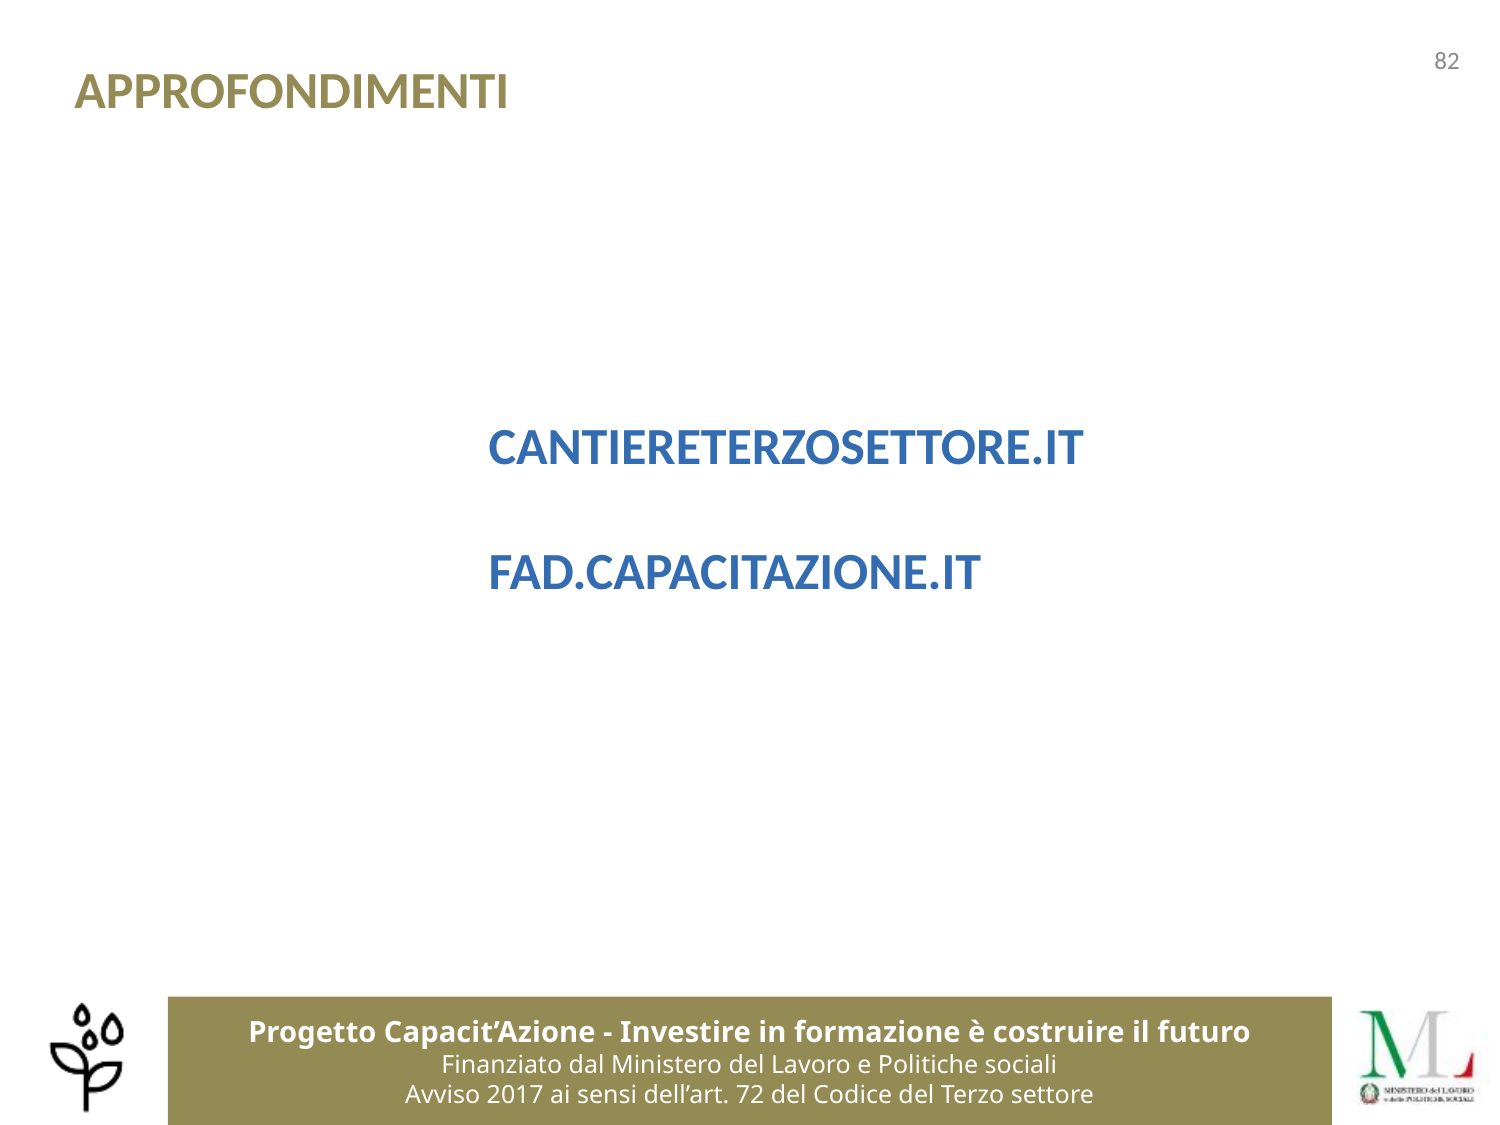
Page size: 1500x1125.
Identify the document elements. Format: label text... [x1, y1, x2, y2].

picture [1345, 1009, 1491, 1106]
text_box APPROFONDIMENTI [59, 49, 553, 127]
text_box Progetto Capacit’Azione - Investire in formazione è costruire il futuro Finanziato dal Ministero del Lavoro e Politiche sociali Avviso 2017 ai sensi dell’art. 72 del Codice del Terzo settore [166, 994, 1334, 1125]
text_box CANTIERETERZOSETTORE.IT FAD.CAPACITAZIONE.IT [473, 404, 1105, 607]
picture [47, 1002, 129, 1113]
slide_number 82 [1124, 29, 1475, 90]
